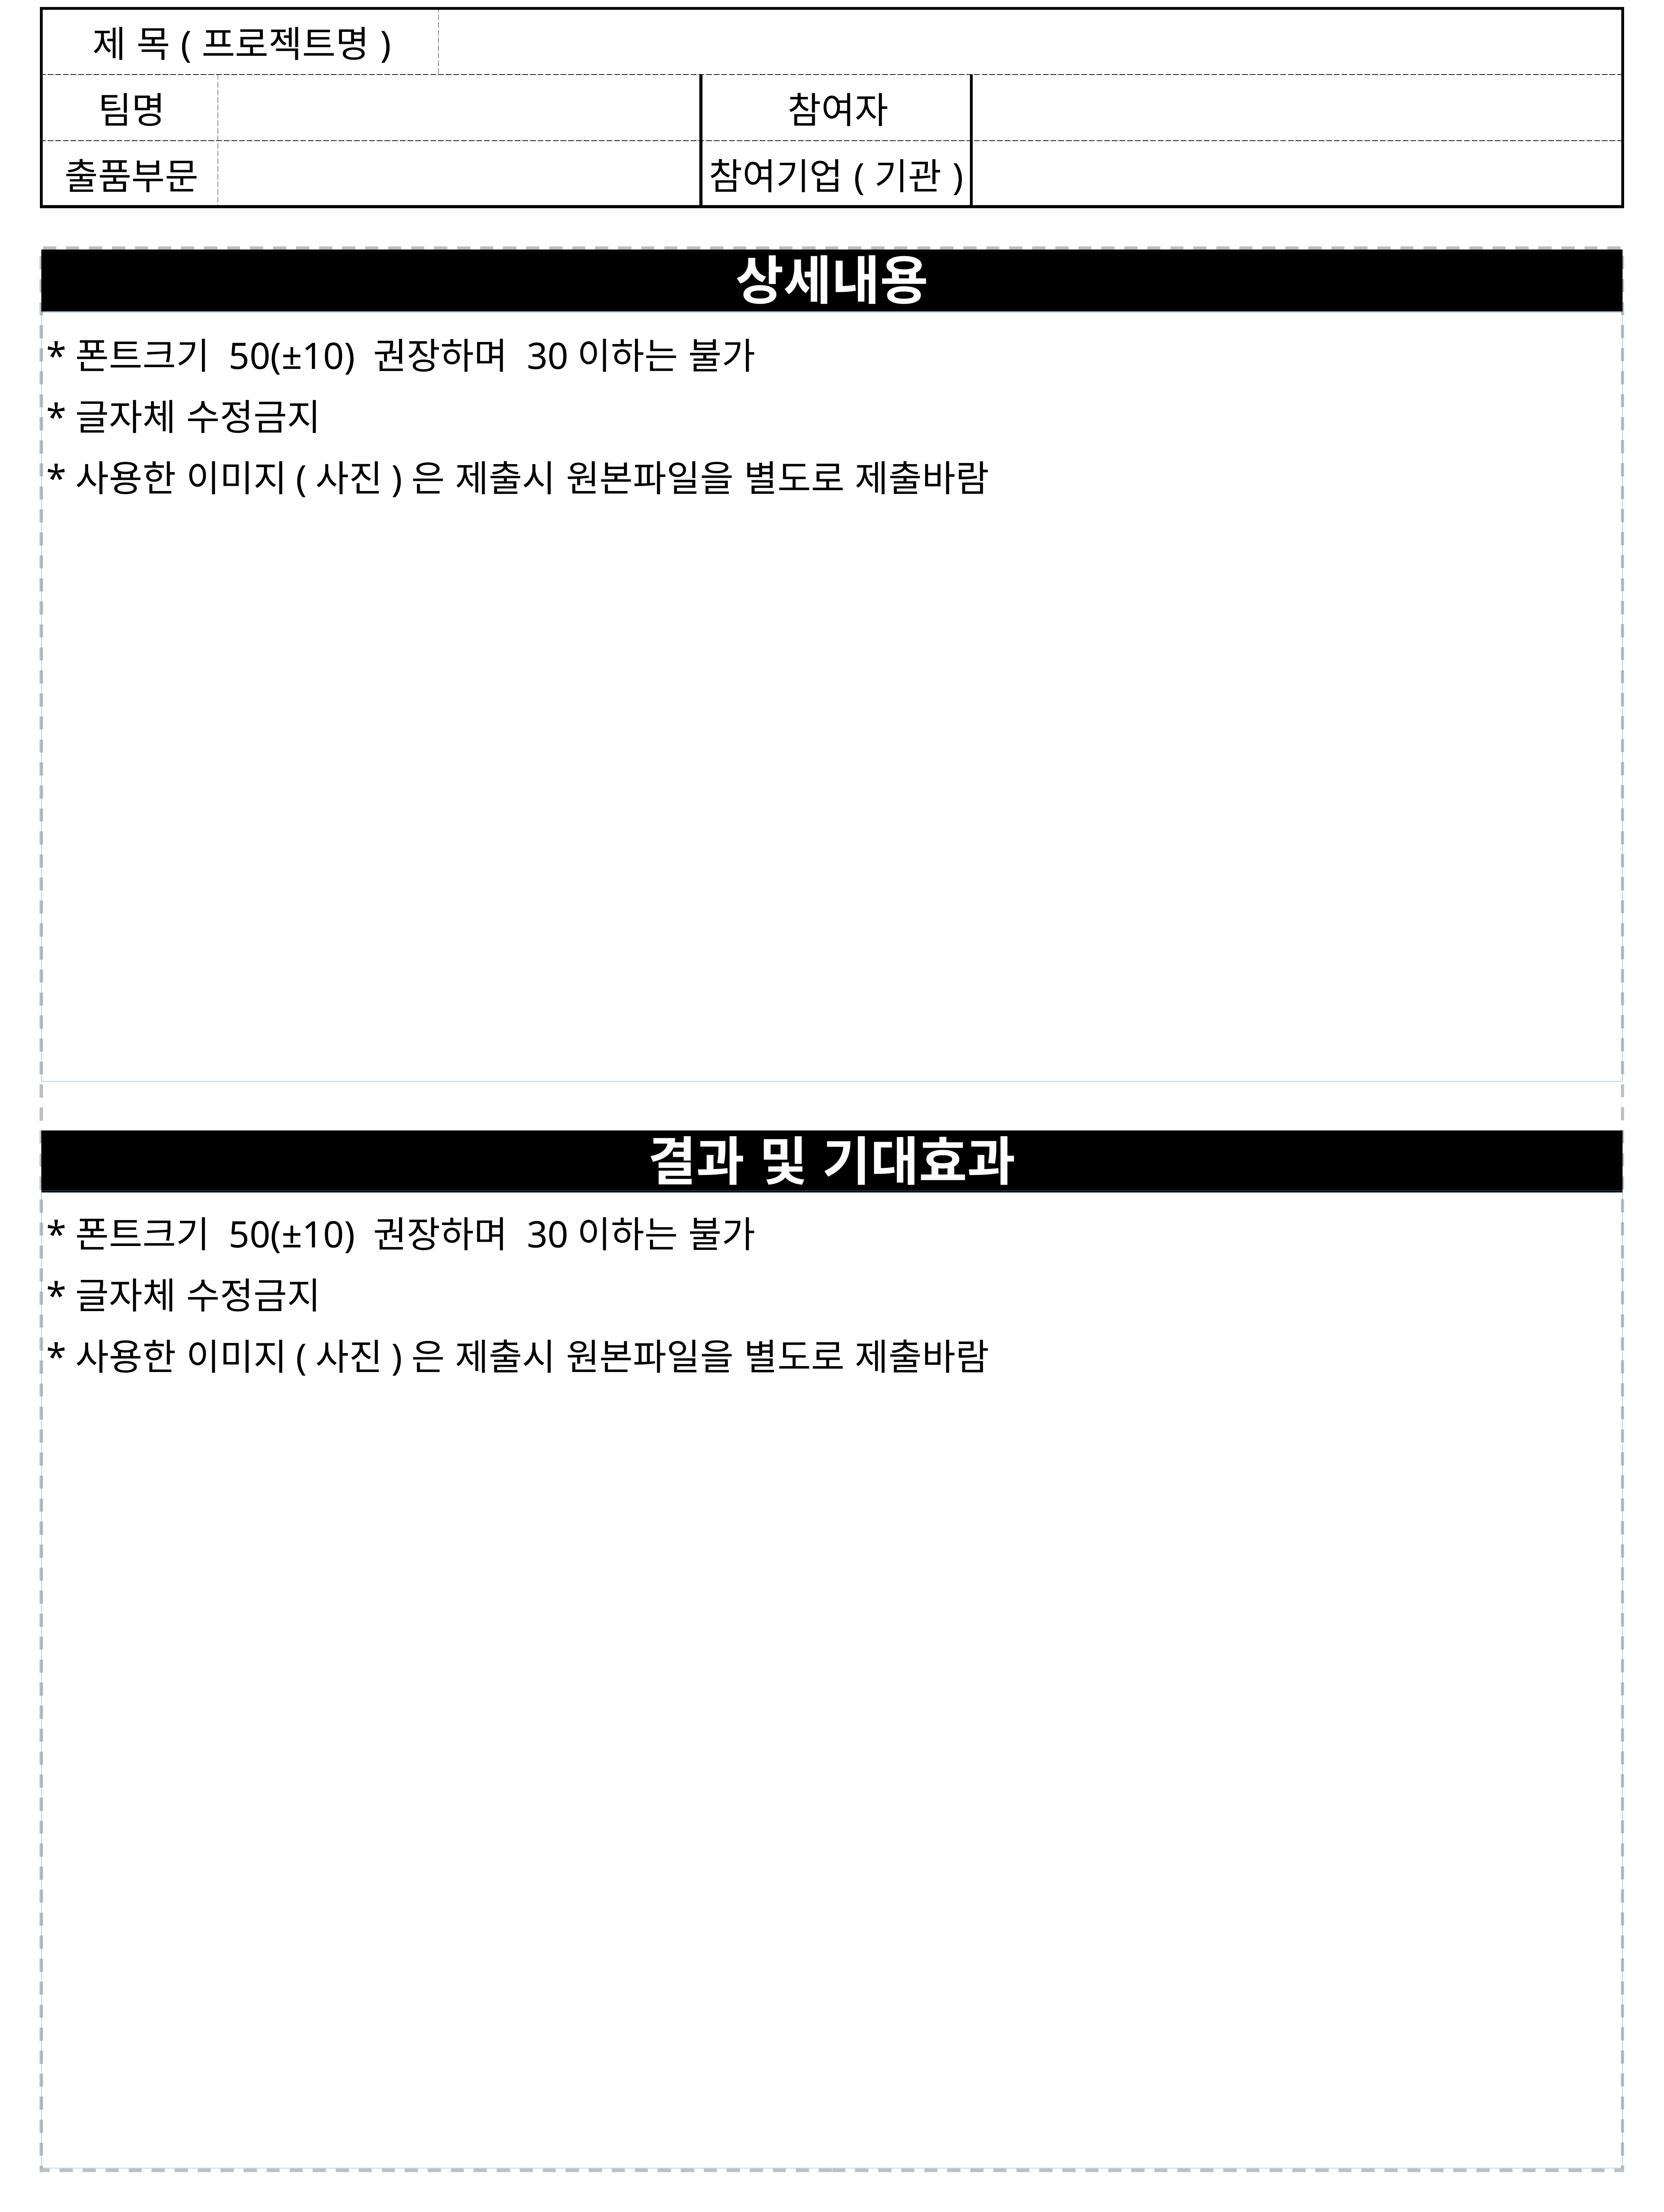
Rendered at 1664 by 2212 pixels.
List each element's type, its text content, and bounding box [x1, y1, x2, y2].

table_cell 참여자 [702, 75, 970, 141]
table_cell 참여기업(기관) [702, 141, 970, 205]
text_box 상세내용 [41, 249, 1623, 312]
table_cell [218, 75, 699, 141]
text_box *폰트크기 50(±10) 권장하며 30이하는 불가 *글자체 수정금지 *사용한 이미지(사진)은 제출시 원본파일을 별도로 제출바람 [41, 312, 1623, 1082]
table_cell [973, 141, 1621, 205]
table_cell 팀명 [43, 75, 218, 141]
table_header [439, 10, 1621, 75]
table_cell [973, 75, 1621, 141]
table_header 제 목(프로젝트명) [43, 10, 439, 75]
table_cell 출품부문 [43, 141, 218, 205]
text_box 결과 및 기대효과 [41, 1130, 1623, 1191]
table_cell [218, 141, 699, 205]
text_box *폰트크기 50(±10) 권장하며 30이하는 불가 *글자체 수정금지 *사용한 이미지(사진)은 제출시 원본파일을 별도로 제출바람 [41, 1191, 1623, 2168]
